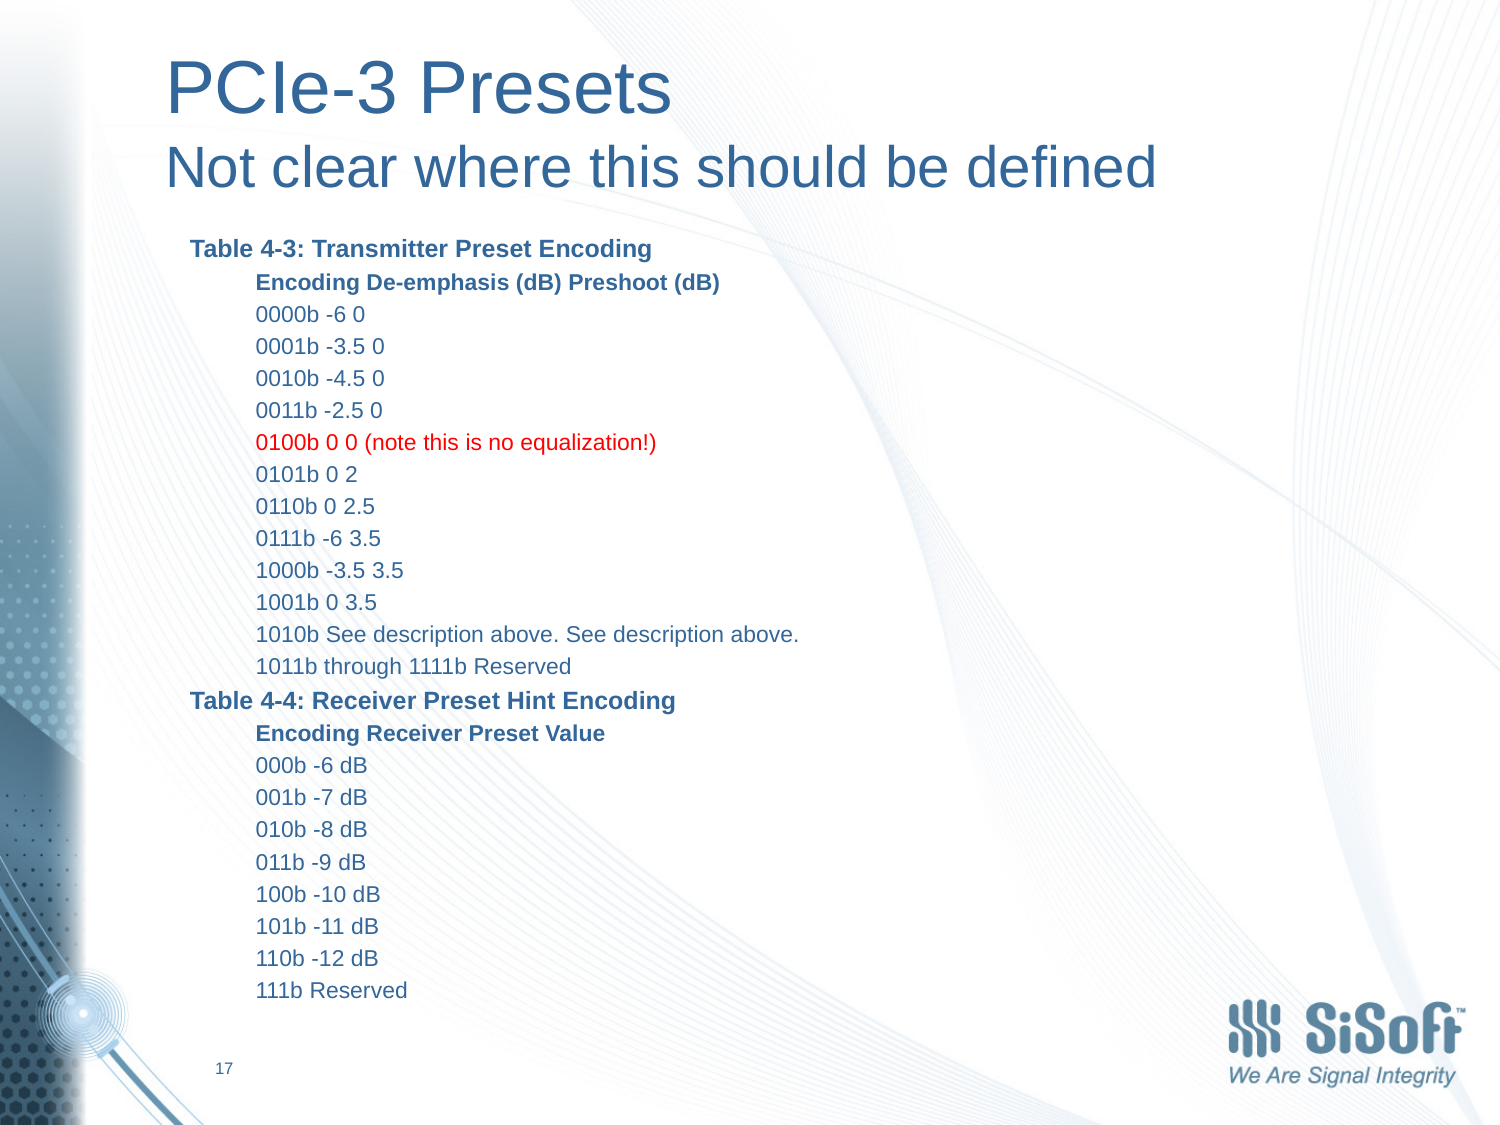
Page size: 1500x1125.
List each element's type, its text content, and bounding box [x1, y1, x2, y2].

title PCIe-3 Presets Not clear where this should be defined [150, 24, 1300, 213]
footer 17 [200, 1050, 975, 1104]
list Table 4-3: Transmitter Preset Encoding Encoding De-emphasis (dB) Preshoot (dB) 0000b -6 0 0001b -3.5 0 0010b -4.5 0 0011b -2.5 0 0100b 0 0 (note this is no equalization!) 0101b 0 2 0110b 0 2.5 0111b -6 3.5 1000b -3.5 3.5 1001b 0 3.5 1010b See description above. See description above. 1011b through 1111b Reserved Table 4-4: Receiver Preset Hint Encoding Encoding Receiver Preset Value 000b -6 dB 001b -7 dB 010b -8 dB 011b -9 dB 100b -10 dB 101b -11 dB 110b -12 dB 111b Reserved [174, 224, 1350, 1025]
picture [0, 0, 1500, 1125]
